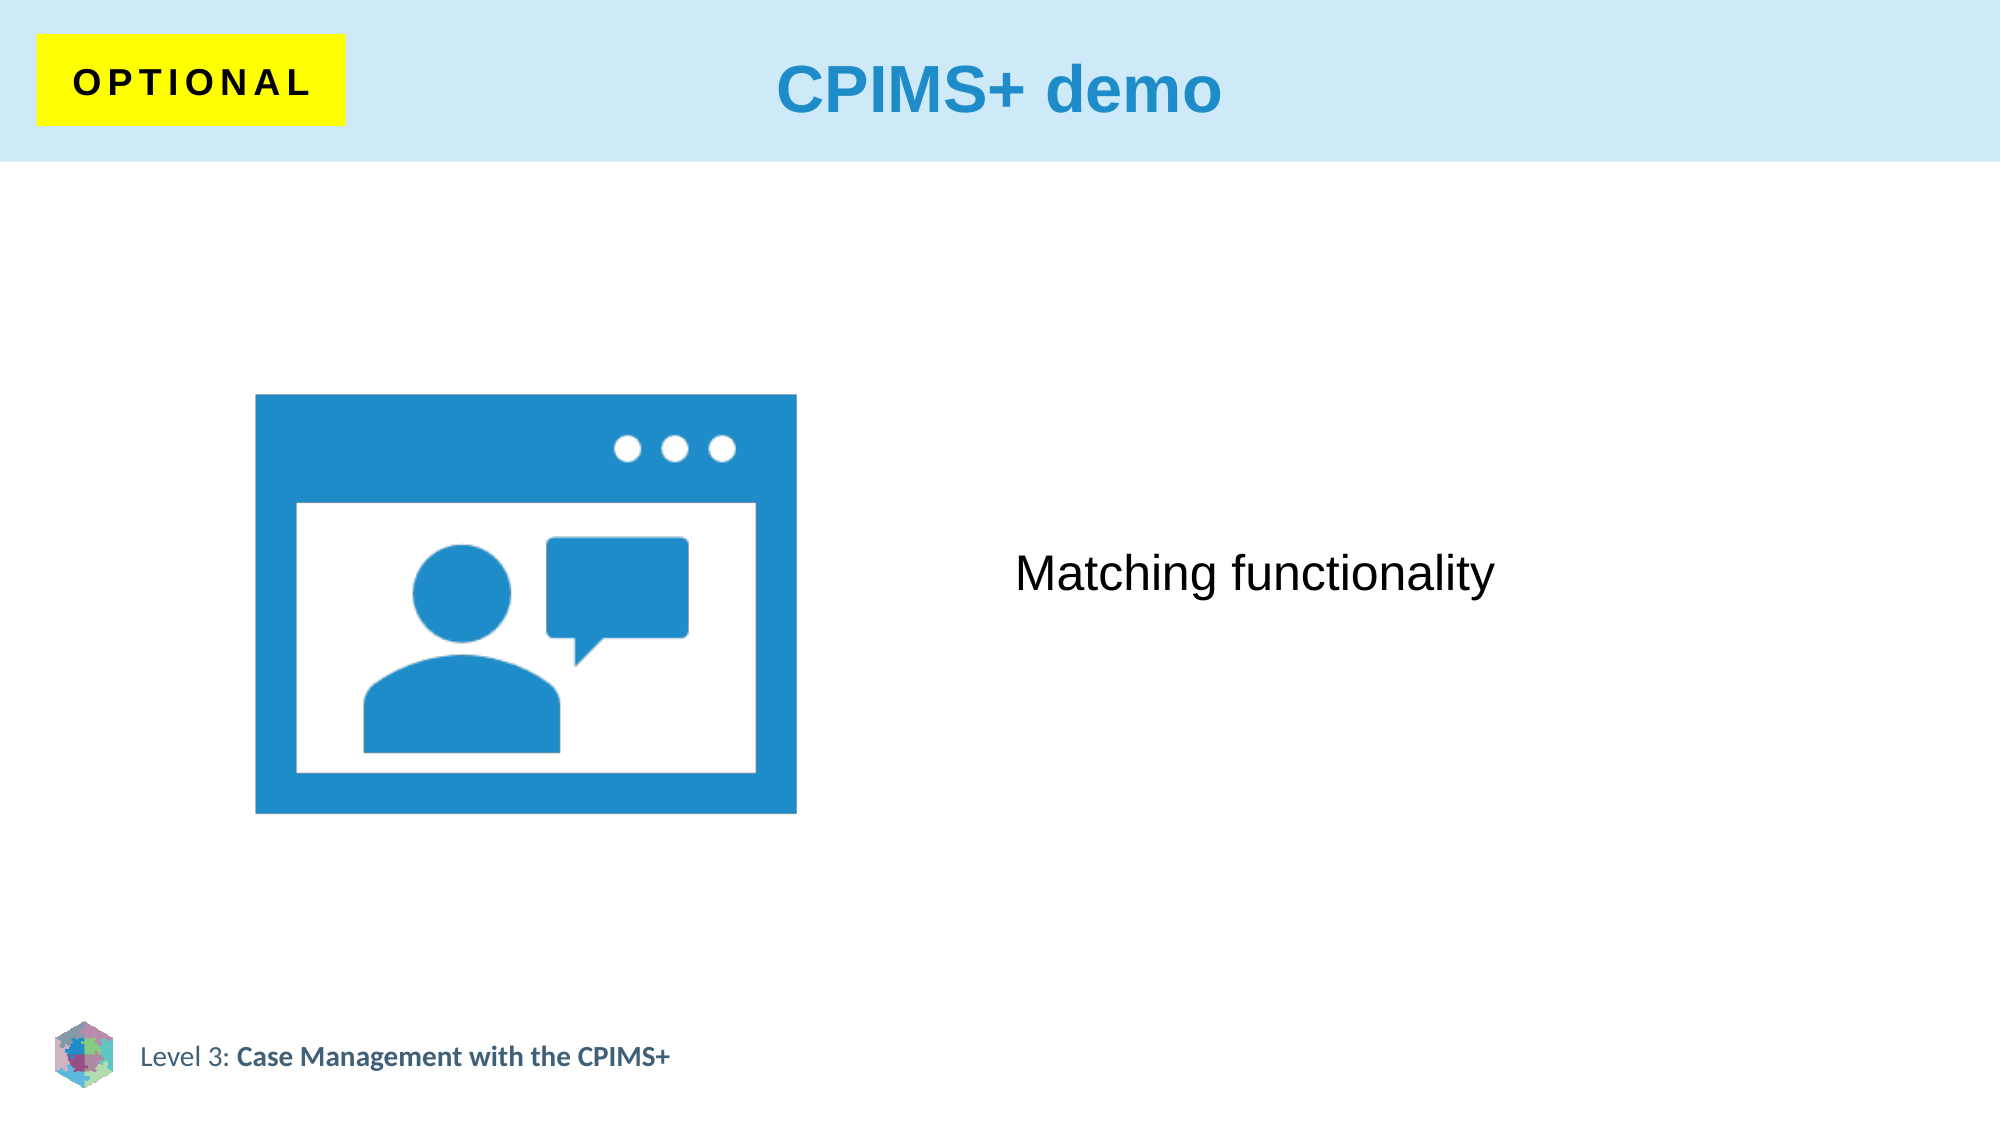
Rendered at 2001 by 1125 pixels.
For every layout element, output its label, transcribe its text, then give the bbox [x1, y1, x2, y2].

picture [202, 280, 851, 929]
picture [55, 1021, 113, 1088]
text_box OPTIONAL [36, 33, 347, 127]
text_box Matching functionality [999, 528, 1736, 609]
title CPIMS+ demo [137, 19, 1863, 163]
